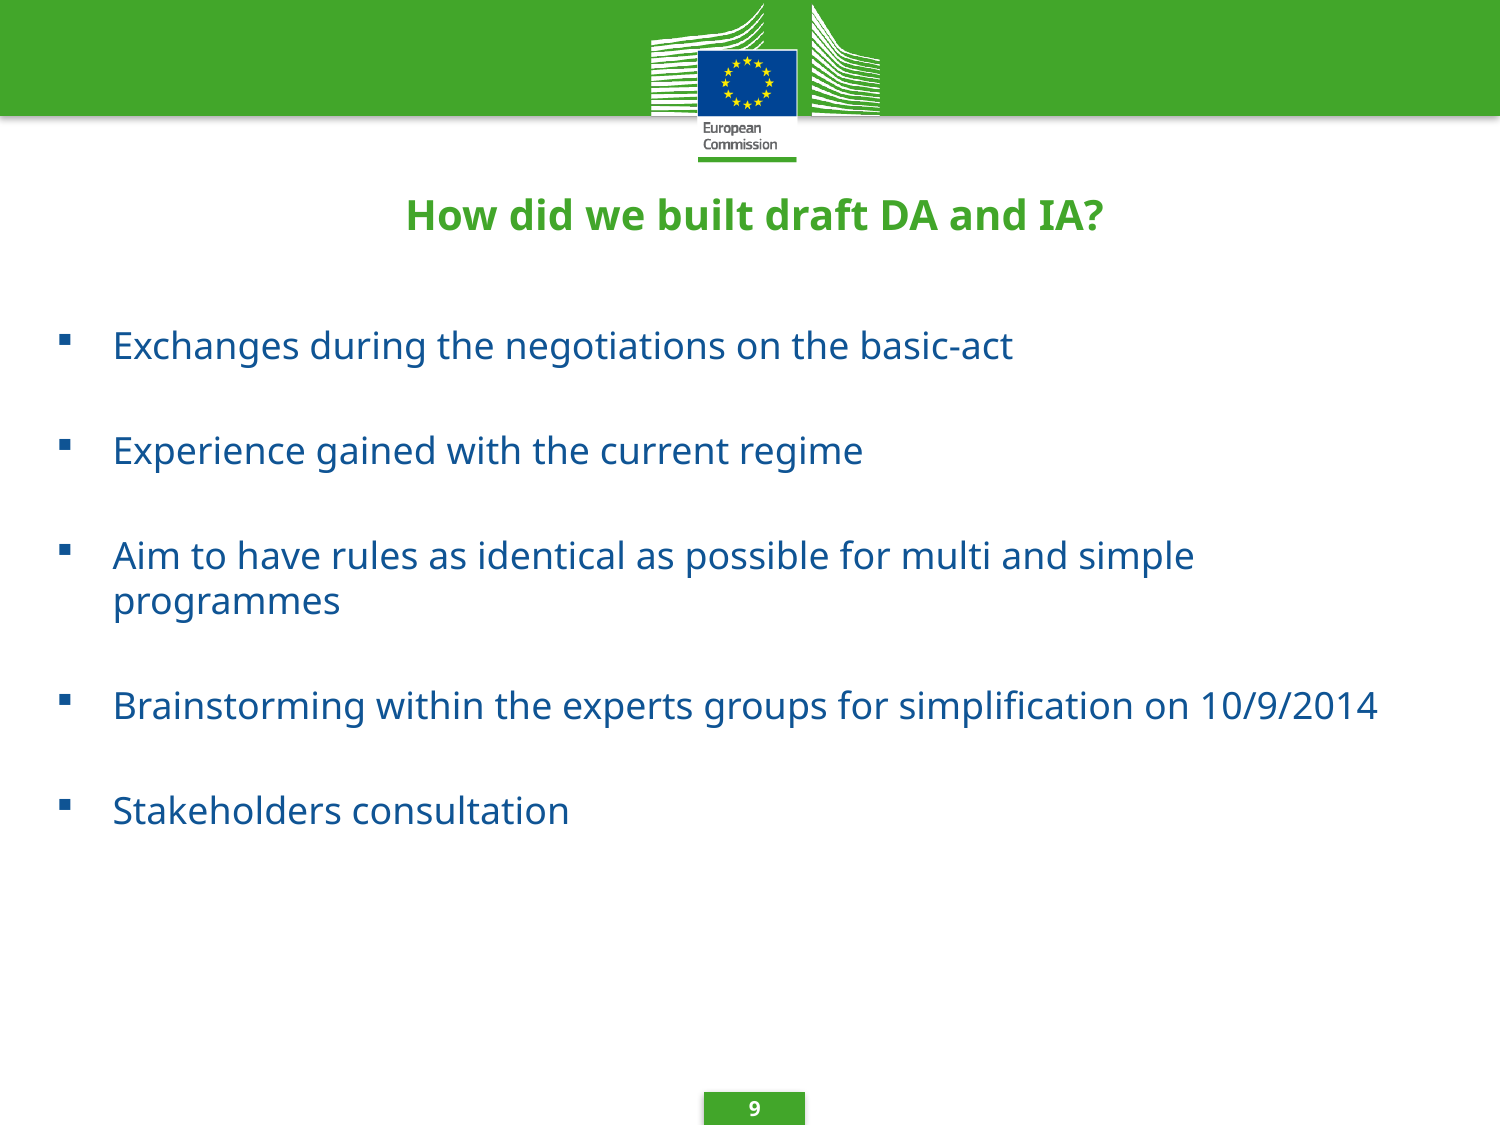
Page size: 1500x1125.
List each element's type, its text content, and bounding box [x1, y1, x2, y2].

slide_number 9 [703, 1088, 807, 1125]
title How did we built draft DA and IA? [50, 172, 1459, 256]
picture [614, 3, 880, 172]
list Exchanges during the negotiations on the basic-act Experience gained with the current regime Aim to have rules as identical as possible for multi and simple programmes Brainstorming within the experts groups for simplification on 10/9/2014 Stakeholders consultation [41, 314, 1450, 1106]
